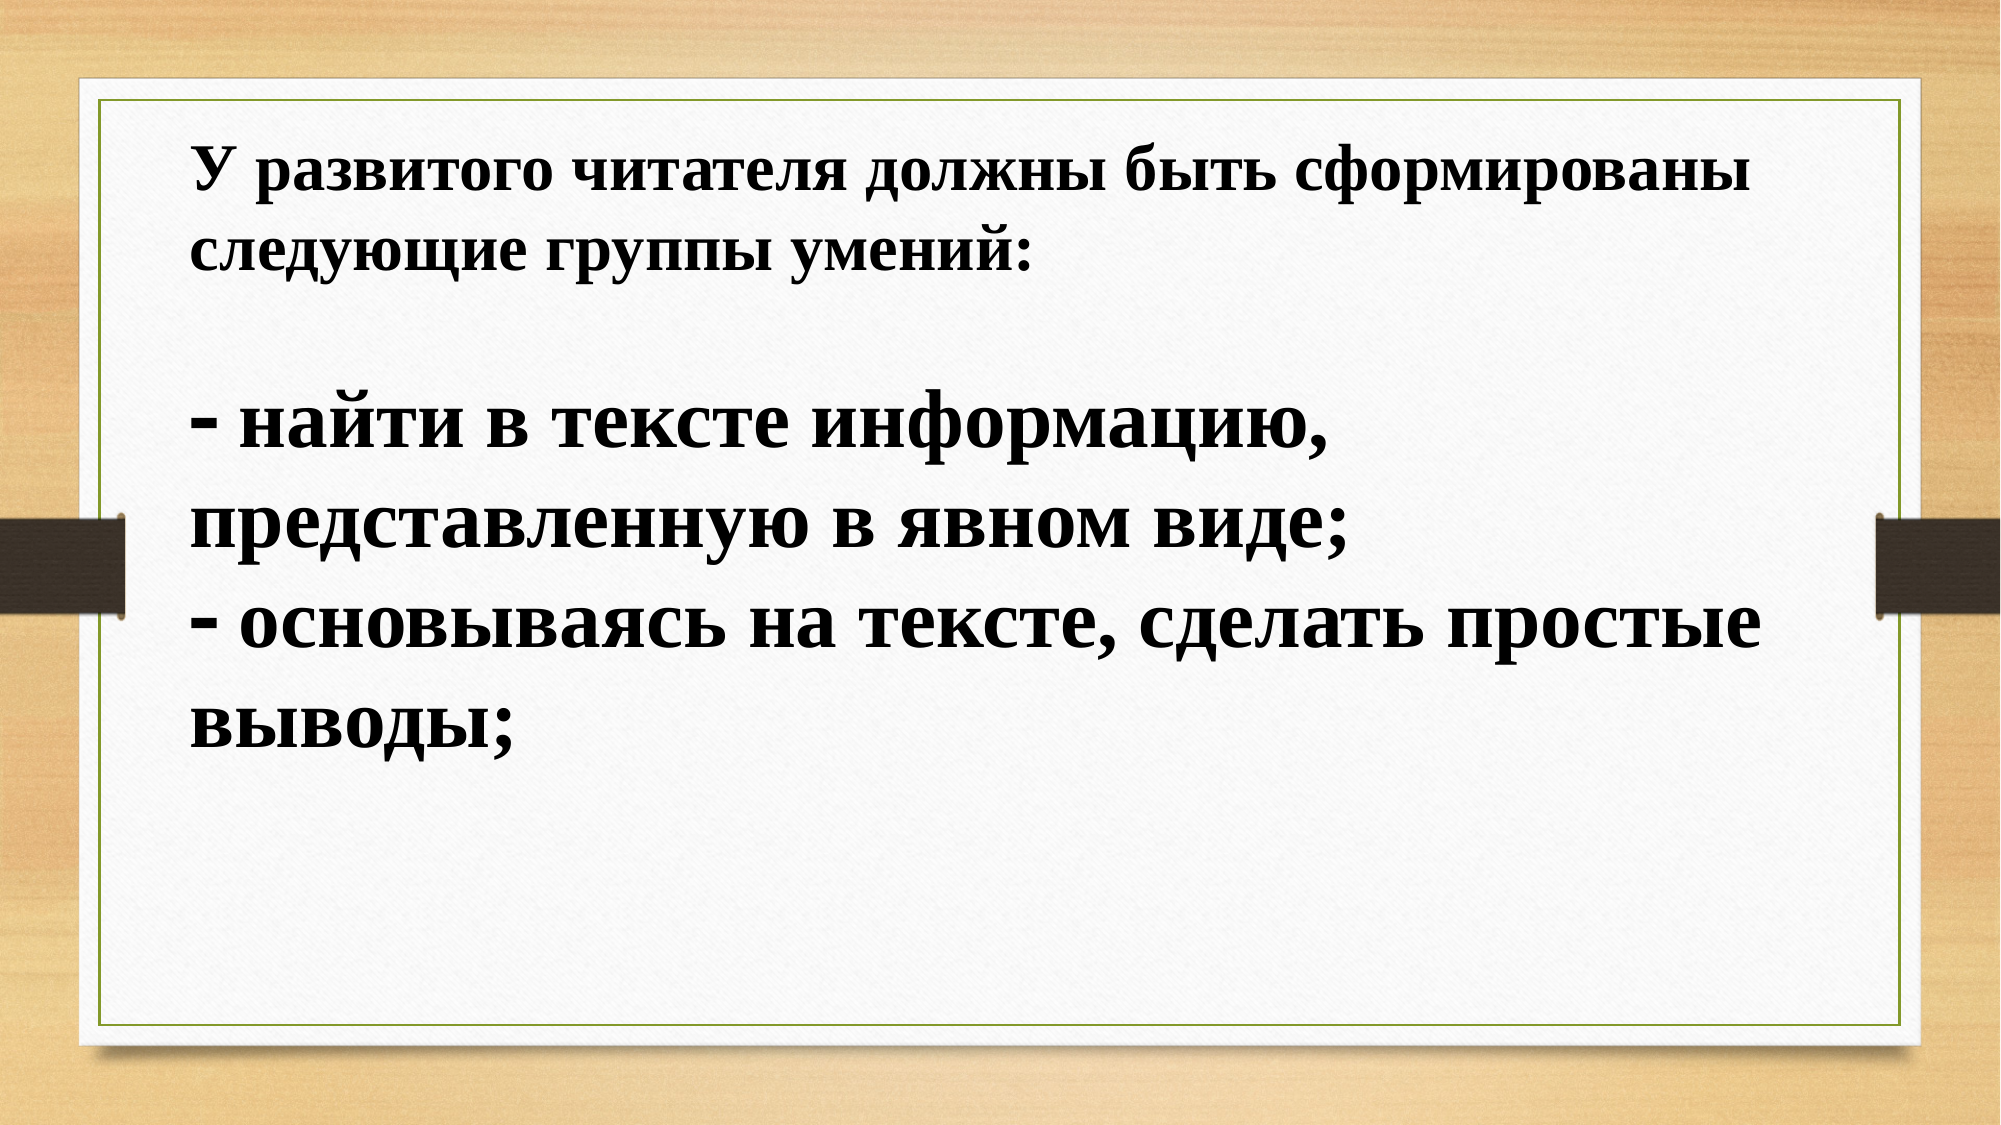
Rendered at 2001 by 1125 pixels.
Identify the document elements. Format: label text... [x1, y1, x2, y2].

picture [0, 0, 2001, 1125]
text_box У развитого читателя должны быть сформированы следующие группы умений:  найти в тексте информацию, представленную в явном виде;  основываясь на тексте, сделать простые выводы; [175, 116, 1802, 771]
